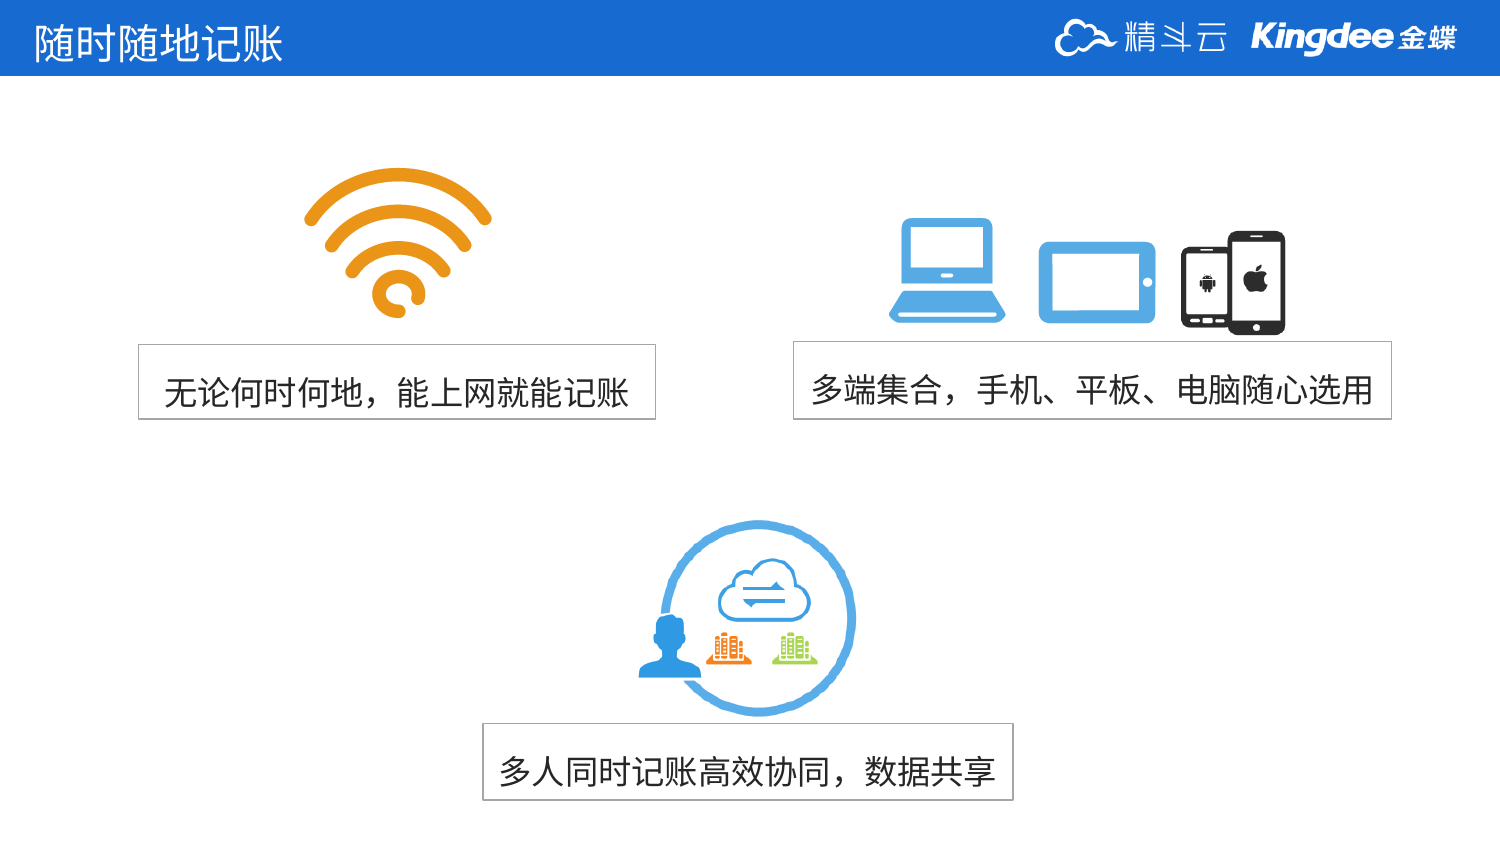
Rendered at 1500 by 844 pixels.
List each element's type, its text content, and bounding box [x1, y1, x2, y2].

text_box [138, 143, 656, 420]
picture [1189, 0, 1487, 69]
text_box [793, 207, 1392, 420]
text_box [482, 517, 1014, 801]
title 随时随地记账 [19, 0, 1189, 86]
